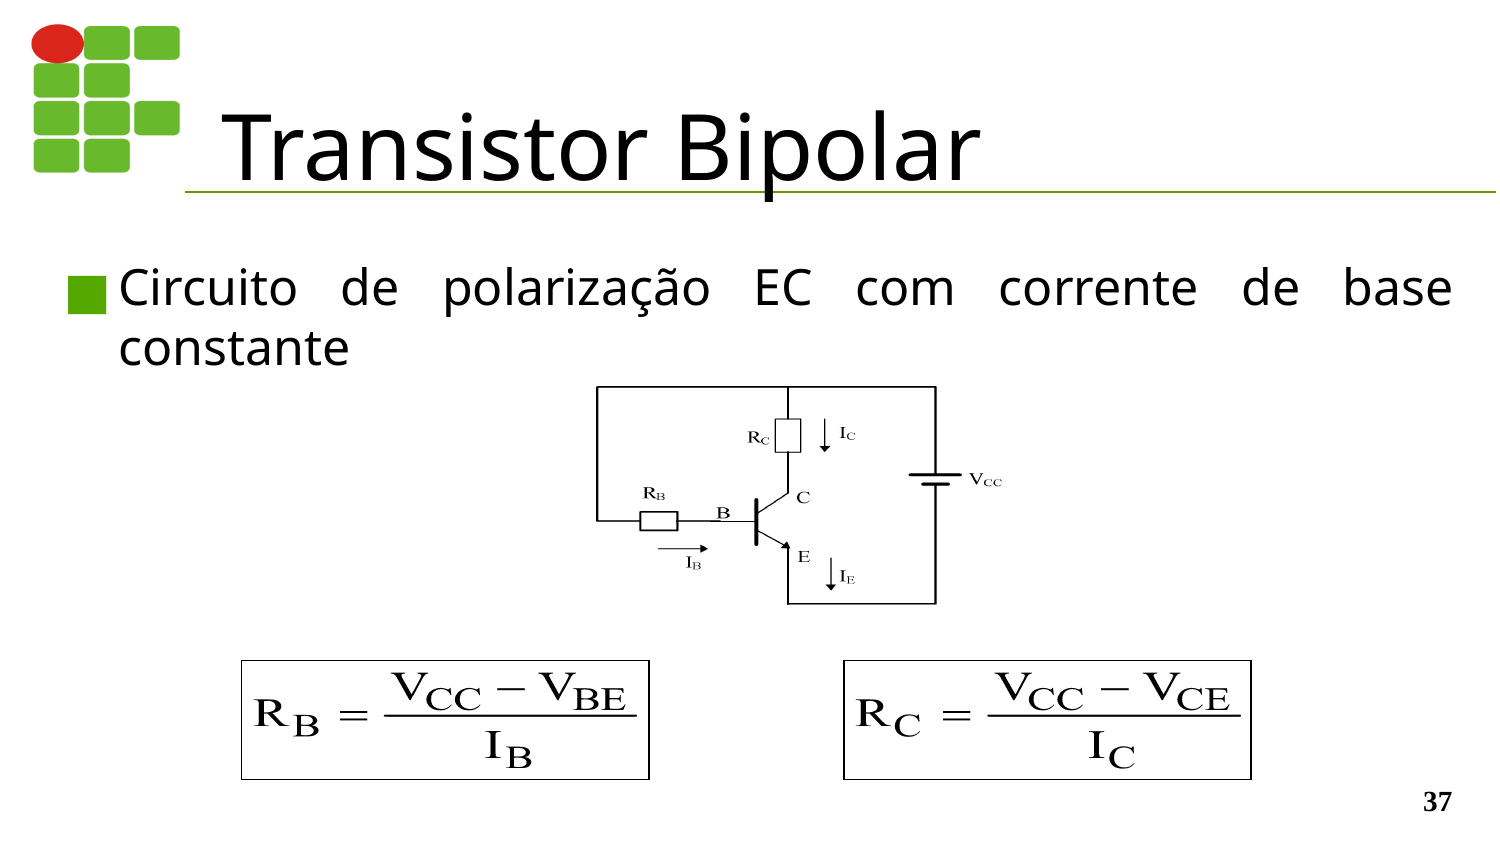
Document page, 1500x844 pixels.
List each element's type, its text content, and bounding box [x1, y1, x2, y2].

text_box ‹#› [1155, 774, 1468, 825]
picture [596, 386, 1011, 605]
picture [241, 660, 649, 779]
picture [844, 660, 1251, 779]
title Transistor Bipolar [206, 26, 1468, 207]
picture [29, 23, 182, 174]
list Circuito de polarização EC com corrente de base constante [46, 248, 1469, 774]
